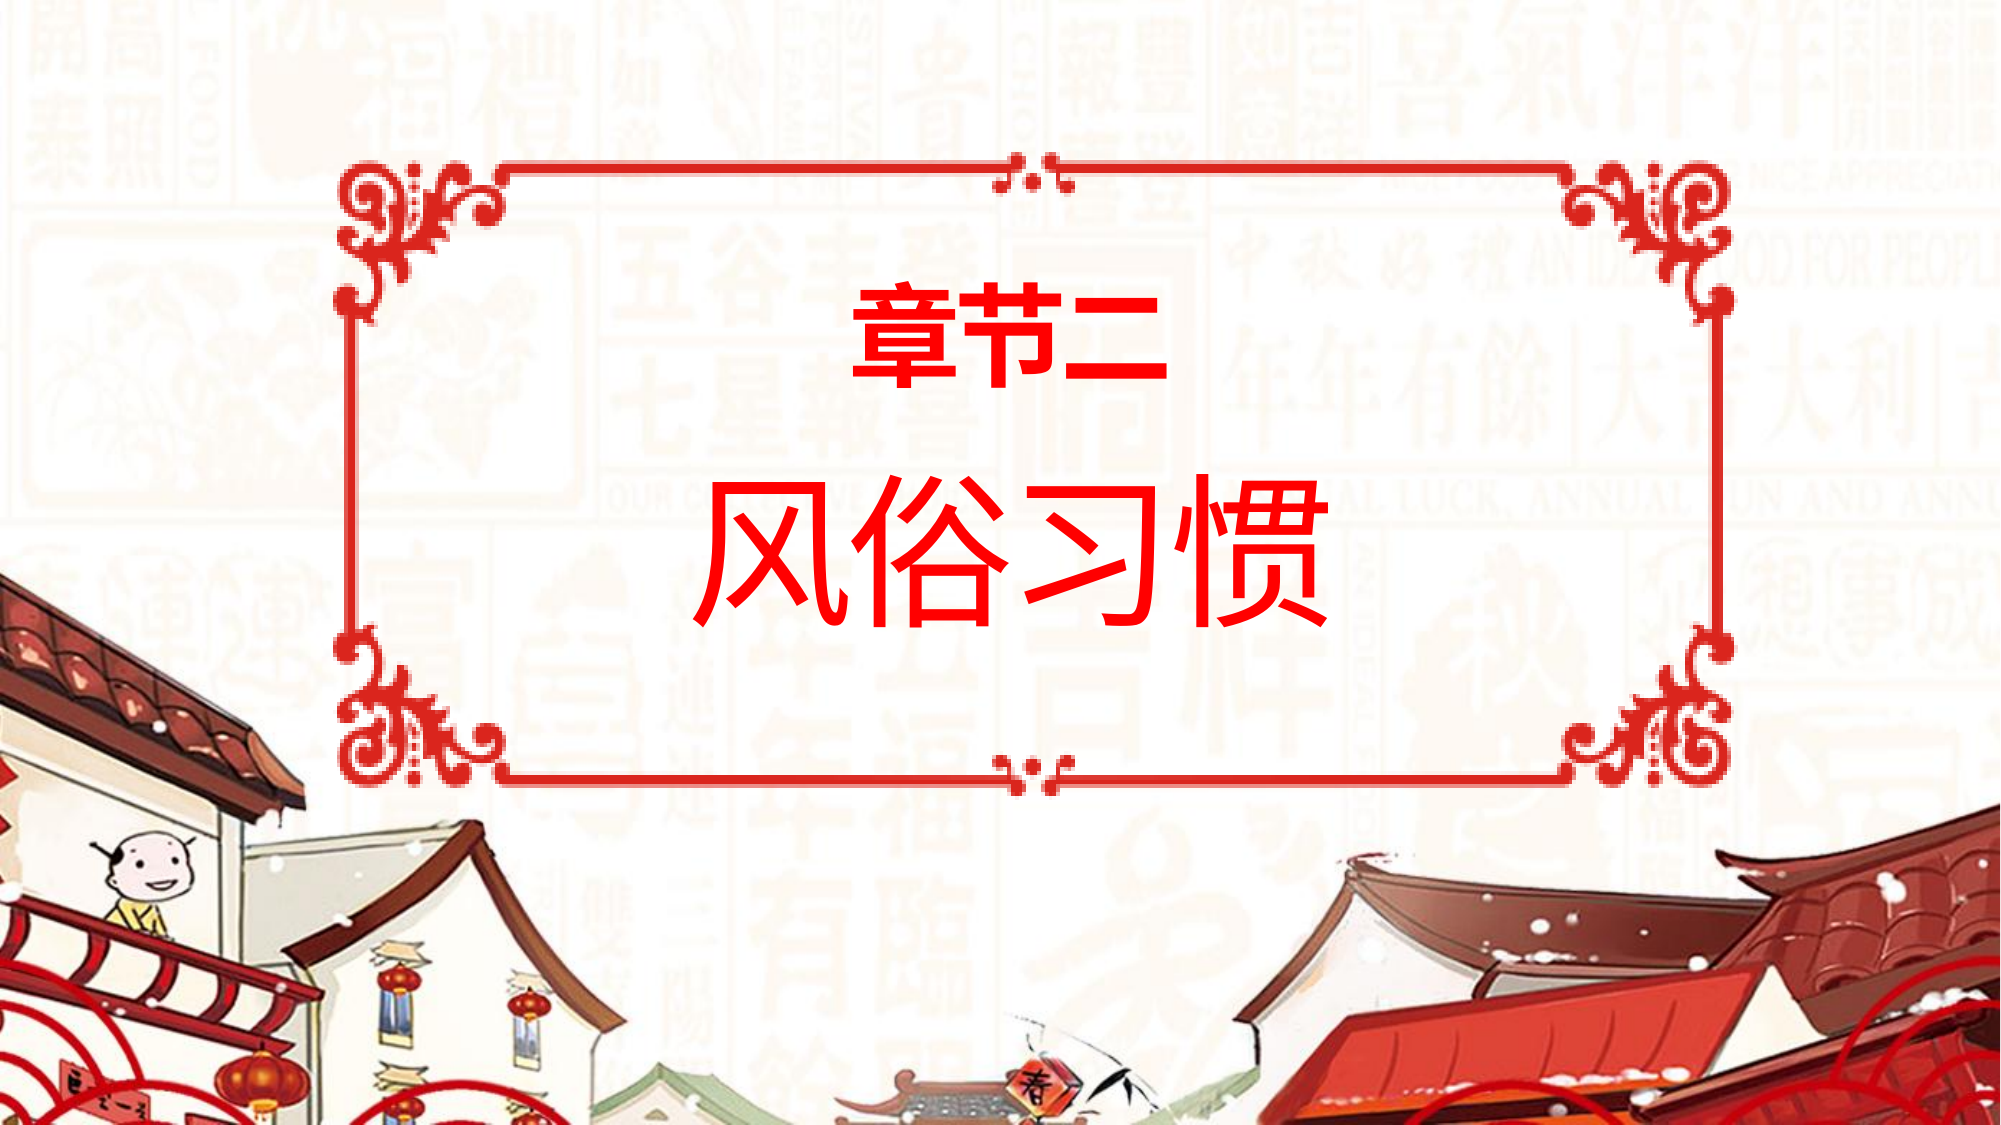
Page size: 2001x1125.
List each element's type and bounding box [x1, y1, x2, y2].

text_box [670, 258, 1352, 658]
picture [0, 0, 2001, 1125]
